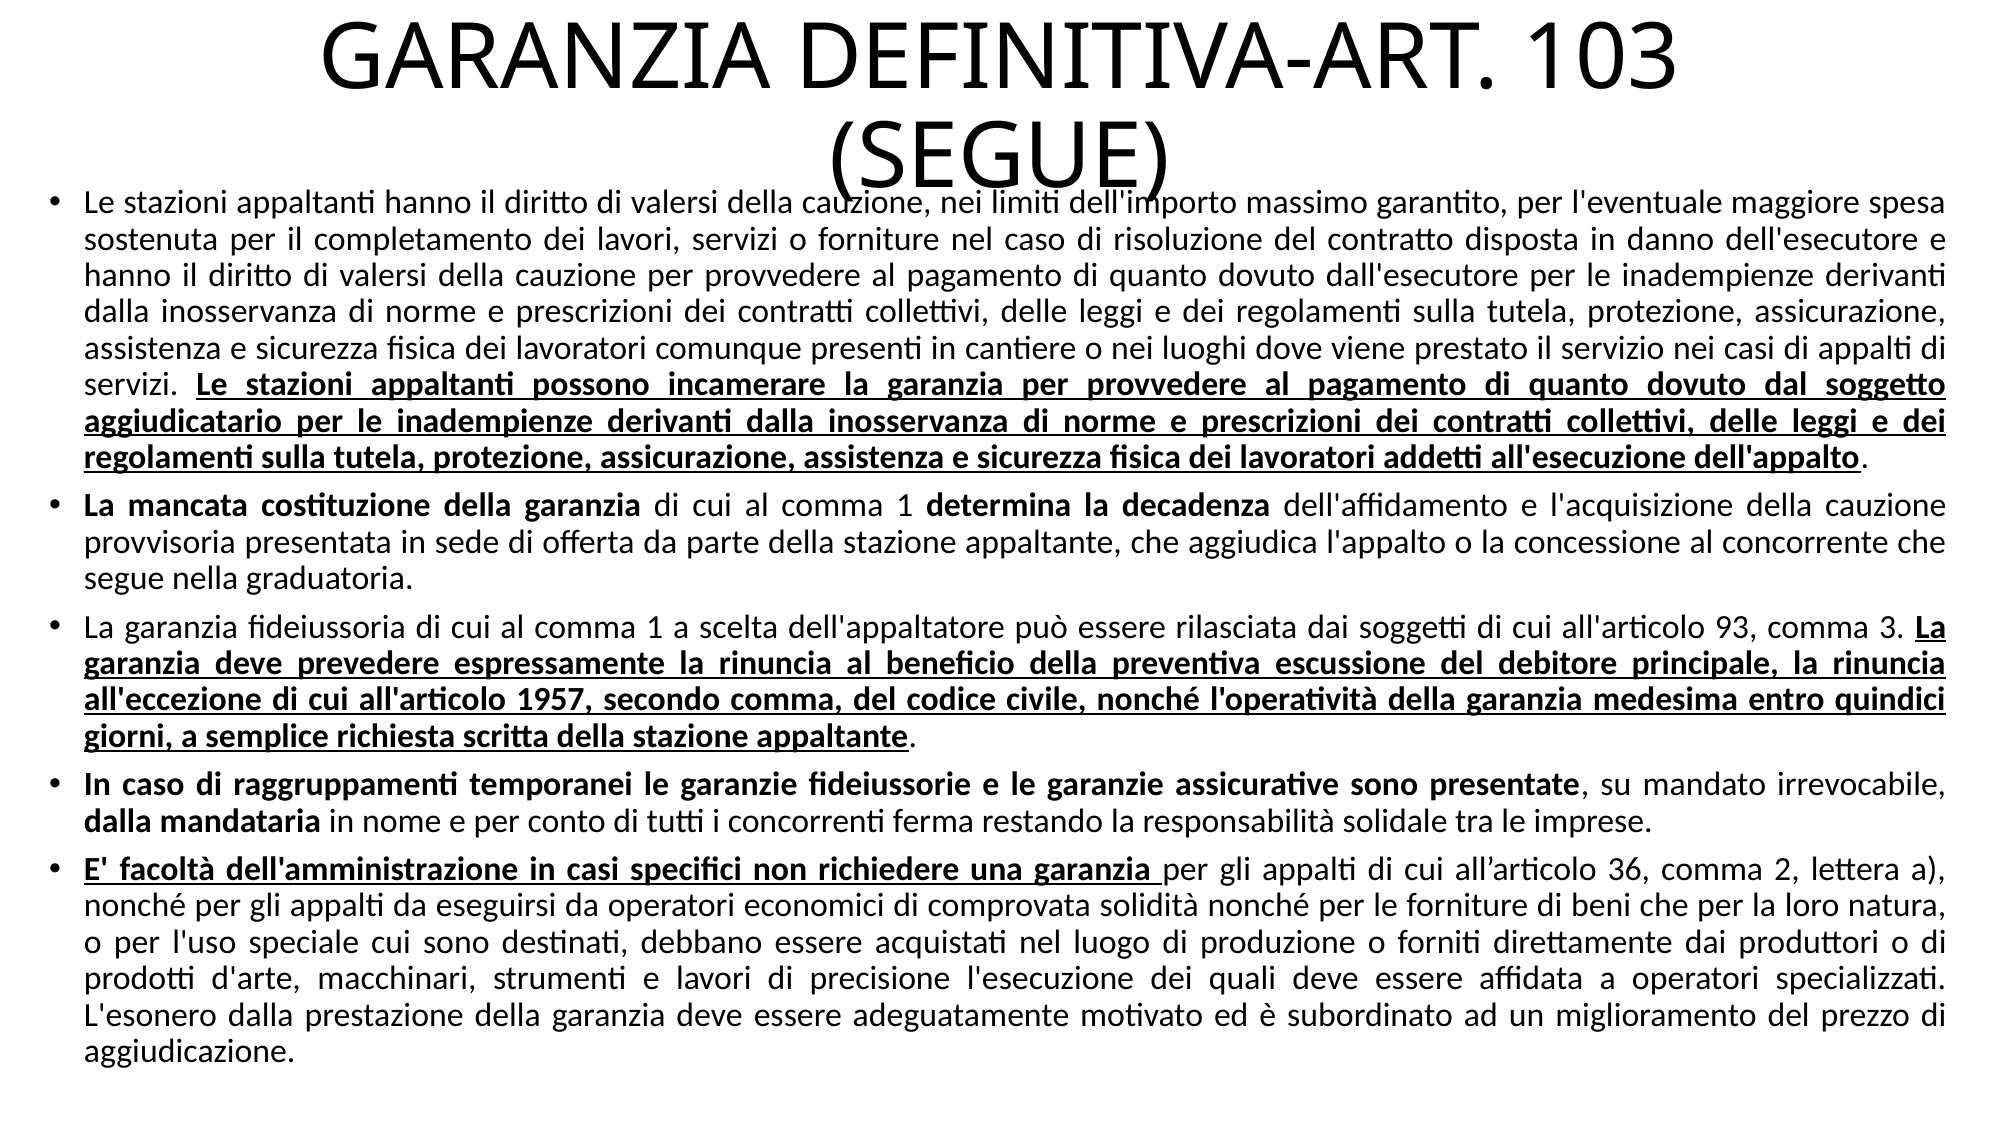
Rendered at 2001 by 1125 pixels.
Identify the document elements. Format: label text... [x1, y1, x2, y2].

list Le stazioni appaltanti hanno il diritto di valersi della cauzione, nei limiti dell'importo massimo garantito, per l'eventuale maggiore spesa sostenuta per il completamento dei lavori, servizi o forniture nel caso di risoluzione del contratto disposta in danno dell'esecutore e hanno il diritto di valersi della cauzione per provvedere al pagamento di quanto dovuto dall'esecutore per le inadempienze derivanti dalla inosservanza di norme e prescrizioni dei contratti collettivi, delle leggi e dei regolamenti sulla tutela, protezione, assicurazione, assistenza e sicurezza fisica dei lavoratori comunque presenti in cantiere o nei luoghi dove viene prestato il servizio nei casi di appalti di servizi. Le stazioni appaltanti possono incamerare la garanzia per provvedere al pagamento di quanto dovuto dal soggetto aggiudicatario per le inadempienze derivanti dalla inosservanza di norme e prescrizioni dei contratti collettivi, delle leggi e dei regolamenti sulla tutela, protezione, assicurazione, assistenza e sicurezza fisica dei lavoratori addetti all'esecuzione dell'appalto. La mancata costituzione della garanzia di cui al comma 1 determina la decadenza dell'affidamento e l'acquisizione della cauzione provvisoria presentata in sede di offerta da parte della stazione appaltante, che aggiudica l'appalto o la concessione al concorrente che segue nella graduatoria. La garanzia fideiussoria di cui al comma 1 a scelta dell'appaltatore può essere rilasciata dai soggetti di cui all'articolo 93, comma 3. La garanzia deve prevedere espressamente la rinuncia al beneficio della preventiva escussione del debitore principale, la rinuncia all'eccezione di cui all'articolo 1957, secondo comma, del codice civile, nonché l'operatività della garanzia medesima entro quindici giorni, a semplice richiesta scritta della stazione appaltante. In caso di raggruppamenti temporanei le garanzie fideiussorie e le garanzie assicurative sono presentate, su mandato irrevocabile, dalla mandataria in nome e per conto di tutti i concorrenti ferma restando la responsabilità solidale tra le imprese. E' facoltà dell'amministrazione in casi specifici non richiedere una garanzia per gli appalti di cui all’articolo 36, comma 2, lettera a), nonché per gli appalti da eseguirsi da operatori economici di comprovata solidità nonché per le forniture di beni che per la loro natura, o per l'uso speciale cui sono destinati, debbano essere acquistati nel luogo di produzione o forniti direttamente dai produttori o di prodotti d'arte, macchinari, strumenti e lavori di precisione l'esecuzione dei quali deve essere affidata a operatori specializzati. L'esonero dalla prestazione della garanzia deve essere adeguatamente motivato ed è subordinato ad un miglioramento del prezzo di aggiudicazione. [34, 177, 1962, 1105]
title GARANZIA DEFINITIVA-ART. 103 (SEGUE) [137, 0, 1863, 177]
